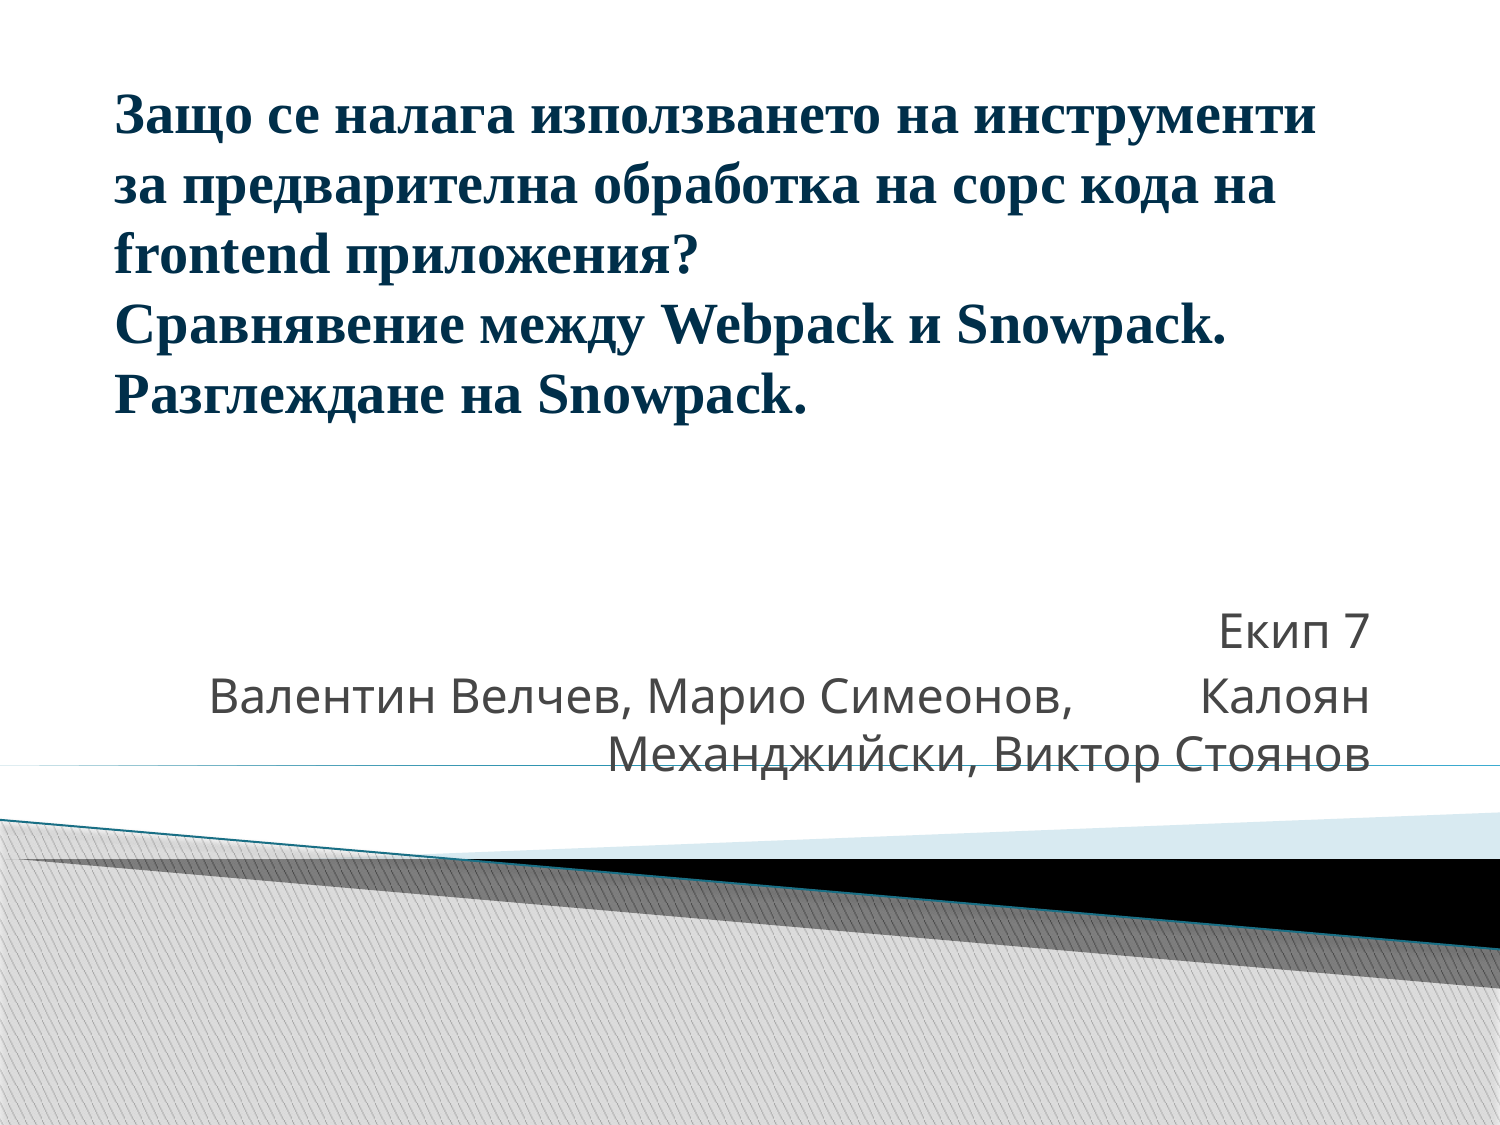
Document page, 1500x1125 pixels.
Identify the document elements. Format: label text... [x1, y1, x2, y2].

picture [5, 859, 1500, 989]
title Защо се налага използването на инструменти за предварителна обработка на сорс кода на frontend приложения? Сравнявение между Webpack и Snowpack. Разглеждане на Snowpack. [100, 54, 1376, 433]
subtitle Екип 7 Валентин Велчев, Марио Симеонов, Калоян Механджийски, Виктор Стоянов [112, 592, 1388, 790]
